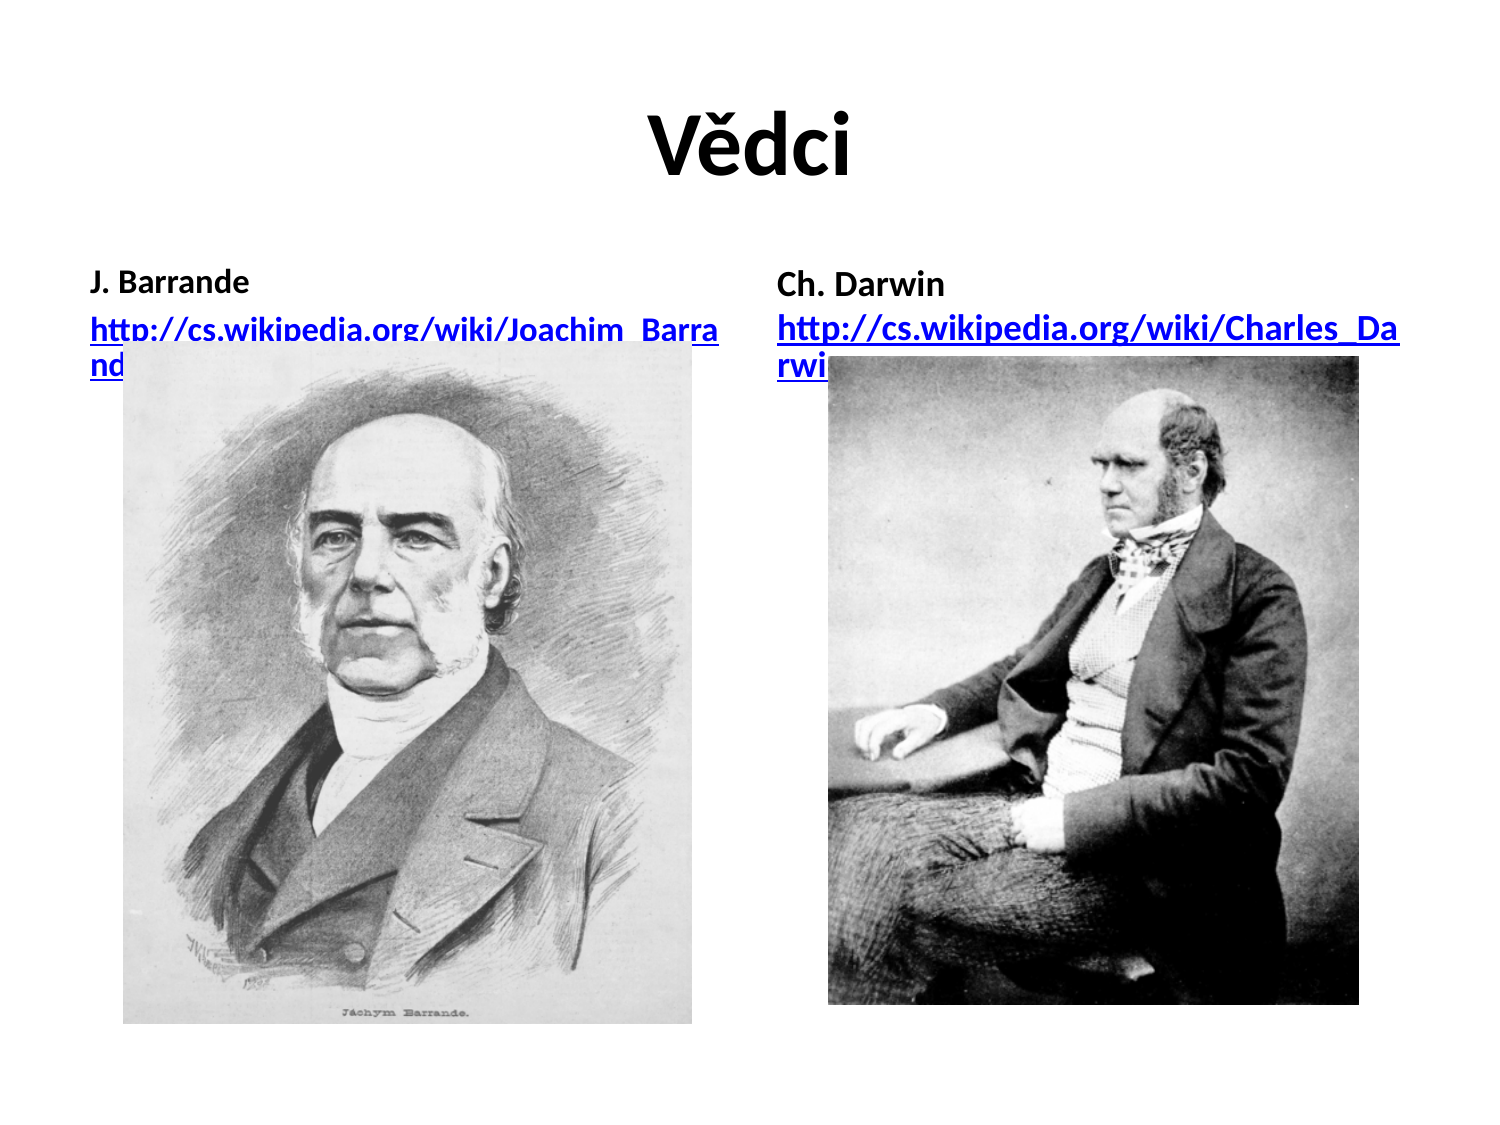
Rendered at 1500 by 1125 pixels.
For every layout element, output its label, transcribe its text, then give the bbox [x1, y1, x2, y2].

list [123, 341, 692, 1024]
title Vědci [75, 45, 1425, 233]
list Ch. Darwin http://cs.wikipedia.org/wiki/Charles_Darwin [761, 251, 1425, 357]
list J. Barrande http://cs.wikipedia.org/wiki/Joachim_Barrande [75, 251, 738, 357]
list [828, 356, 1359, 1006]
